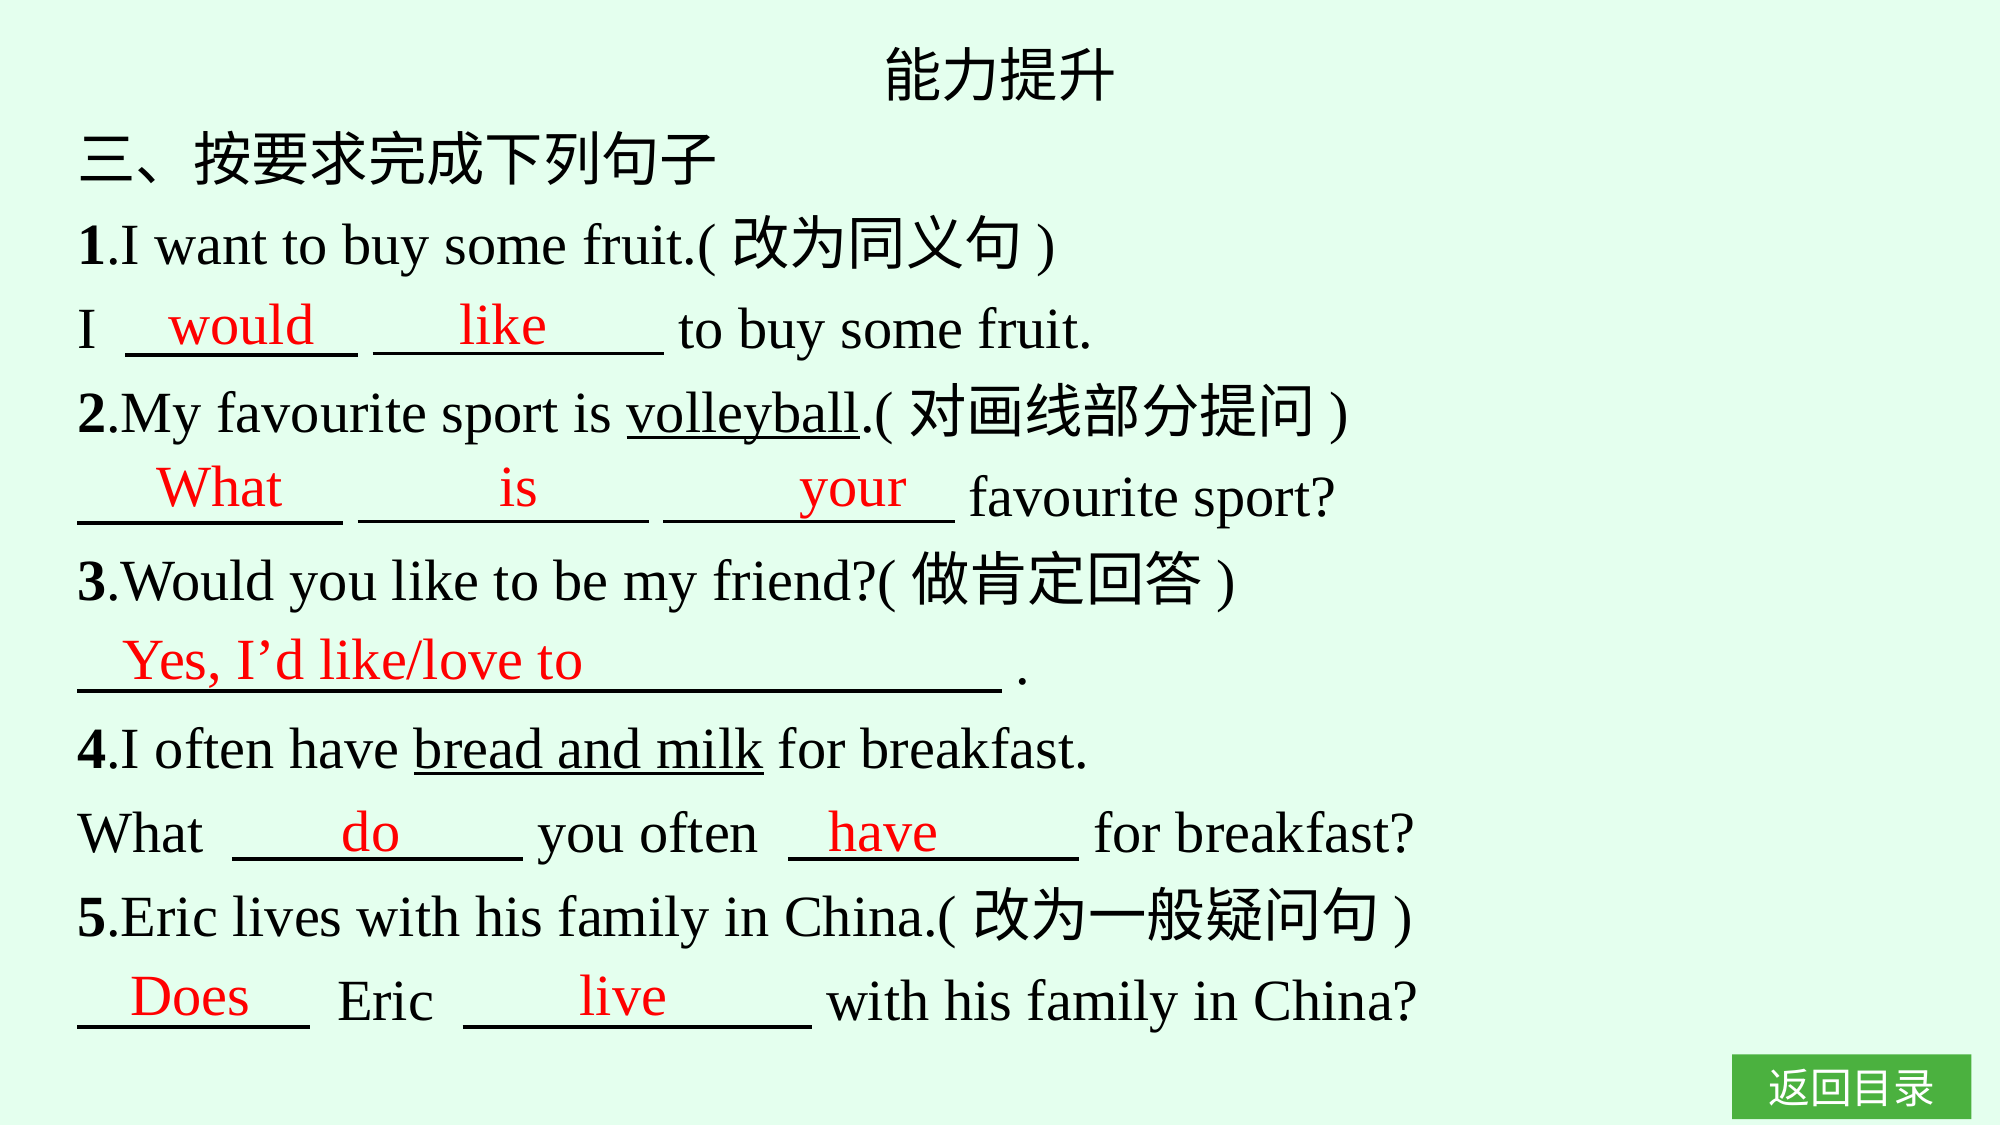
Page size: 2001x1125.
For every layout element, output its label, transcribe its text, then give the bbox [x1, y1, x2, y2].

text_box 能力提升 三、按要求完成下列句子 1.I want to buy some fruit.(改为同义句) I to buy some fruit. 2.My favourite sport is volleyball.(对画线部分提问) favourite sport? 3.Would you like to be my friend?(做肯定回答) . 4.I often have bread and milk for breakfast. What you often for breakfast? 5.Eric lives with his family in China.(改为一般疑问句) Eric with his family in China? [62, 17, 1938, 1040]
text_box What is your [141, 427, 922, 526]
text_box Does [115, 935, 265, 1035]
text_box have [813, 772, 954, 871]
text_box live [564, 935, 683, 1035]
text_box would like [153, 264, 562, 364]
text_box Yes, I’d like/love to [108, 599, 599, 699]
text_box do [327, 772, 416, 871]
